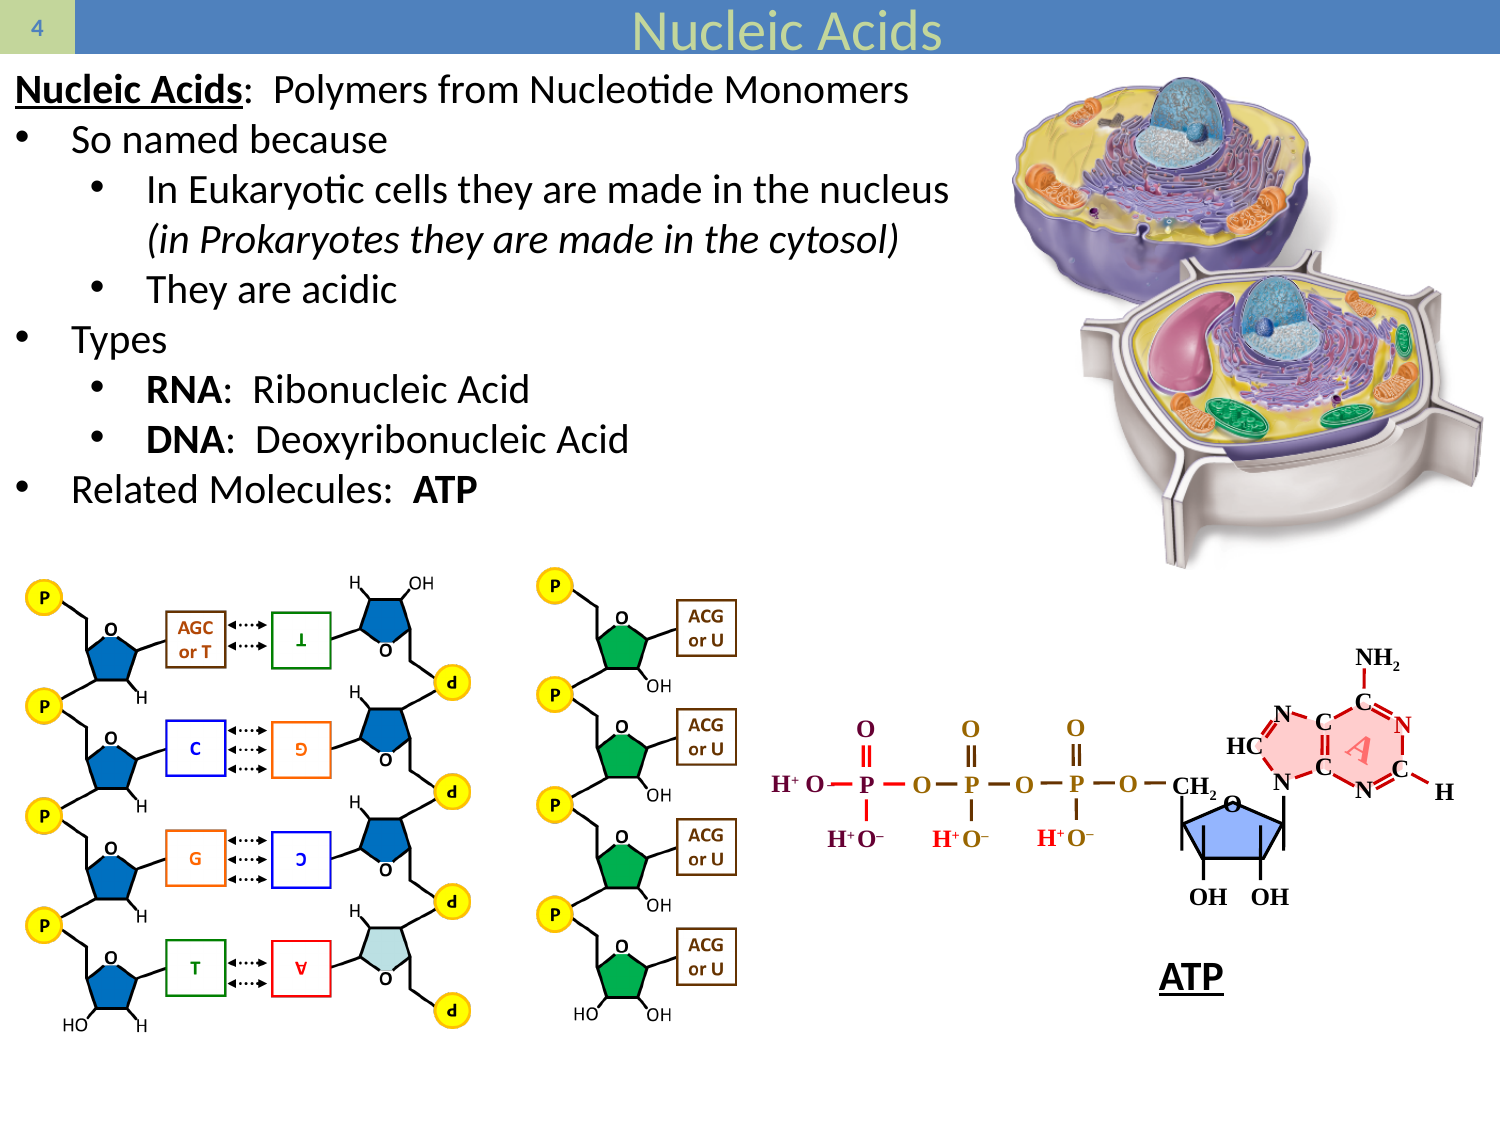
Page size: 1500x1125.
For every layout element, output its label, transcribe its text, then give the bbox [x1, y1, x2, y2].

title Nucleic Acids [75, 0, 1500, 54]
text_box Nucleic Acids: Polymers from Nucleotide Monomers So named because In Eukaryotic cells they are made in the nucleus (in Prokaryotes they are made in the cytosol) They are acidic Types RNA: Ribonucleic Acid DNA: Deoxyribonucleic Acid Related Molecules: ATP [0, 53, 995, 519]
picture [25, 557, 471, 1050]
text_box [744, 632, 1472, 1007]
picture [1011, 75, 1485, 570]
picture [535, 567, 737, 1038]
